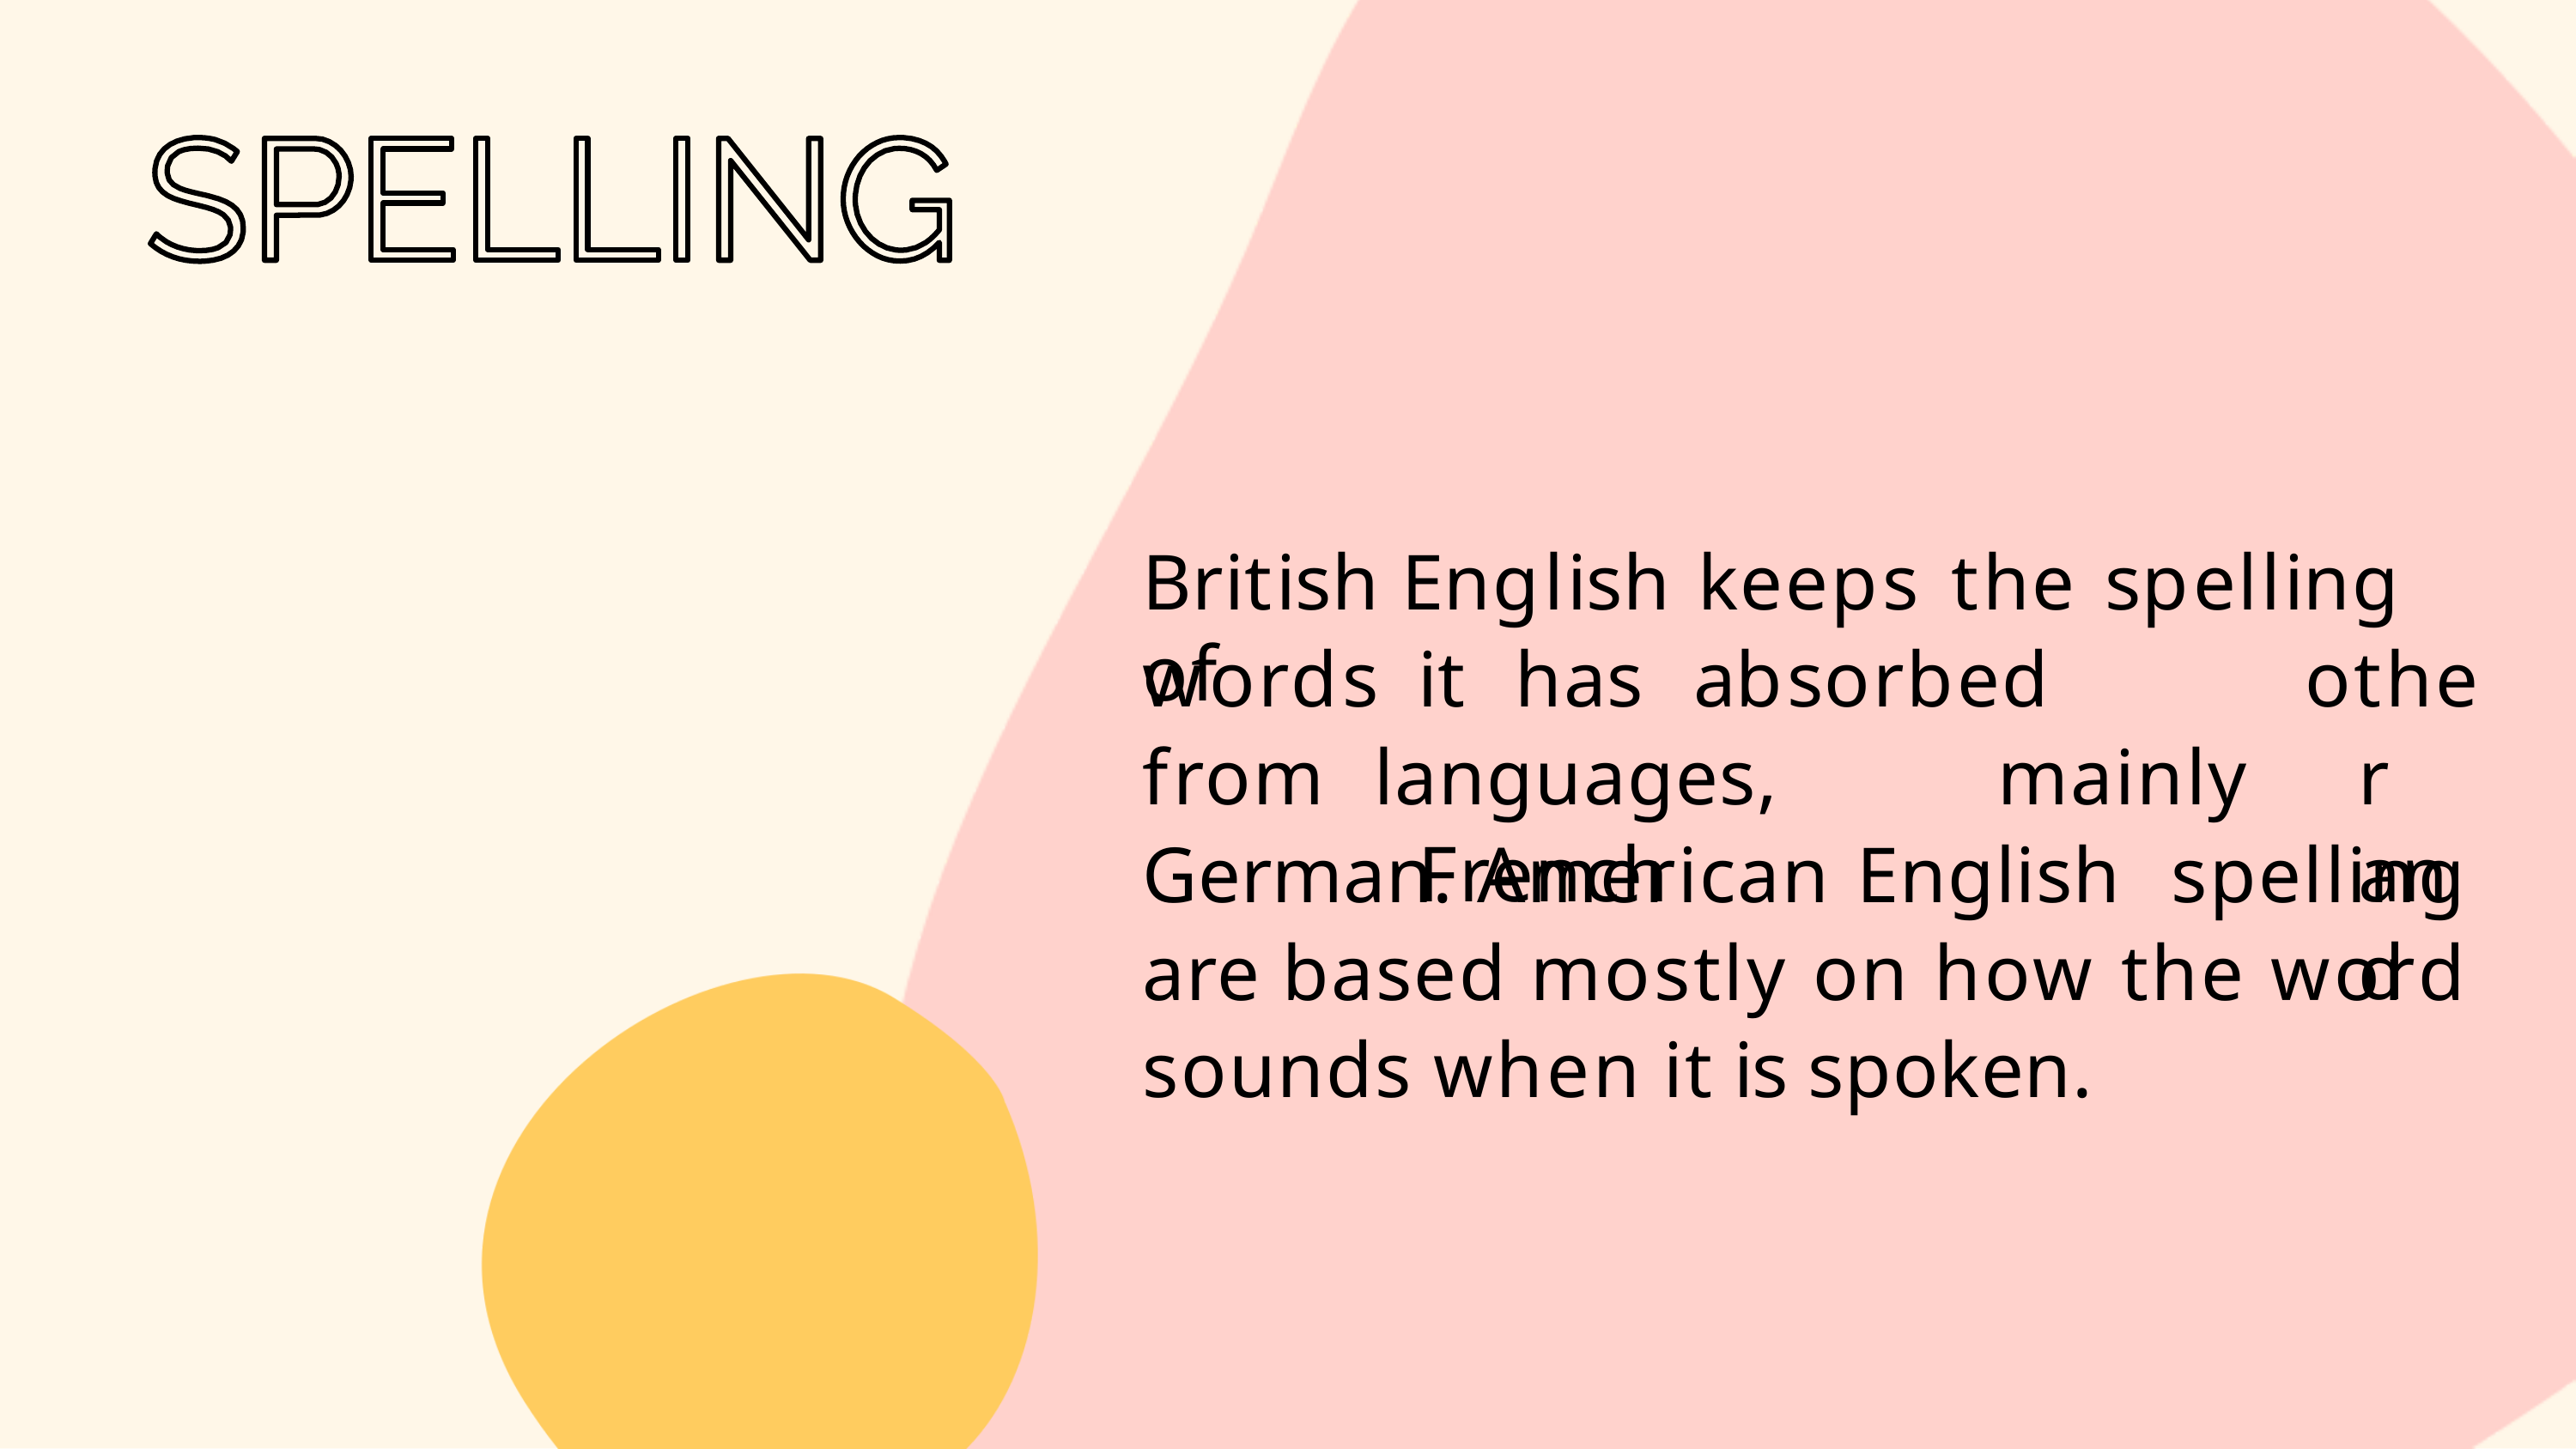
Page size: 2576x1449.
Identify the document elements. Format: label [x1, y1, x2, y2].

text_box [264, 138, 351, 261]
text_box [371, 138, 453, 261]
picture [356, 0, 2576, 1449]
text_box [150, 137, 244, 262]
text_box [676, 138, 689, 261]
text_box [718, 138, 821, 261]
text_box [476, 138, 559, 261]
text_box [575, 138, 659, 261]
